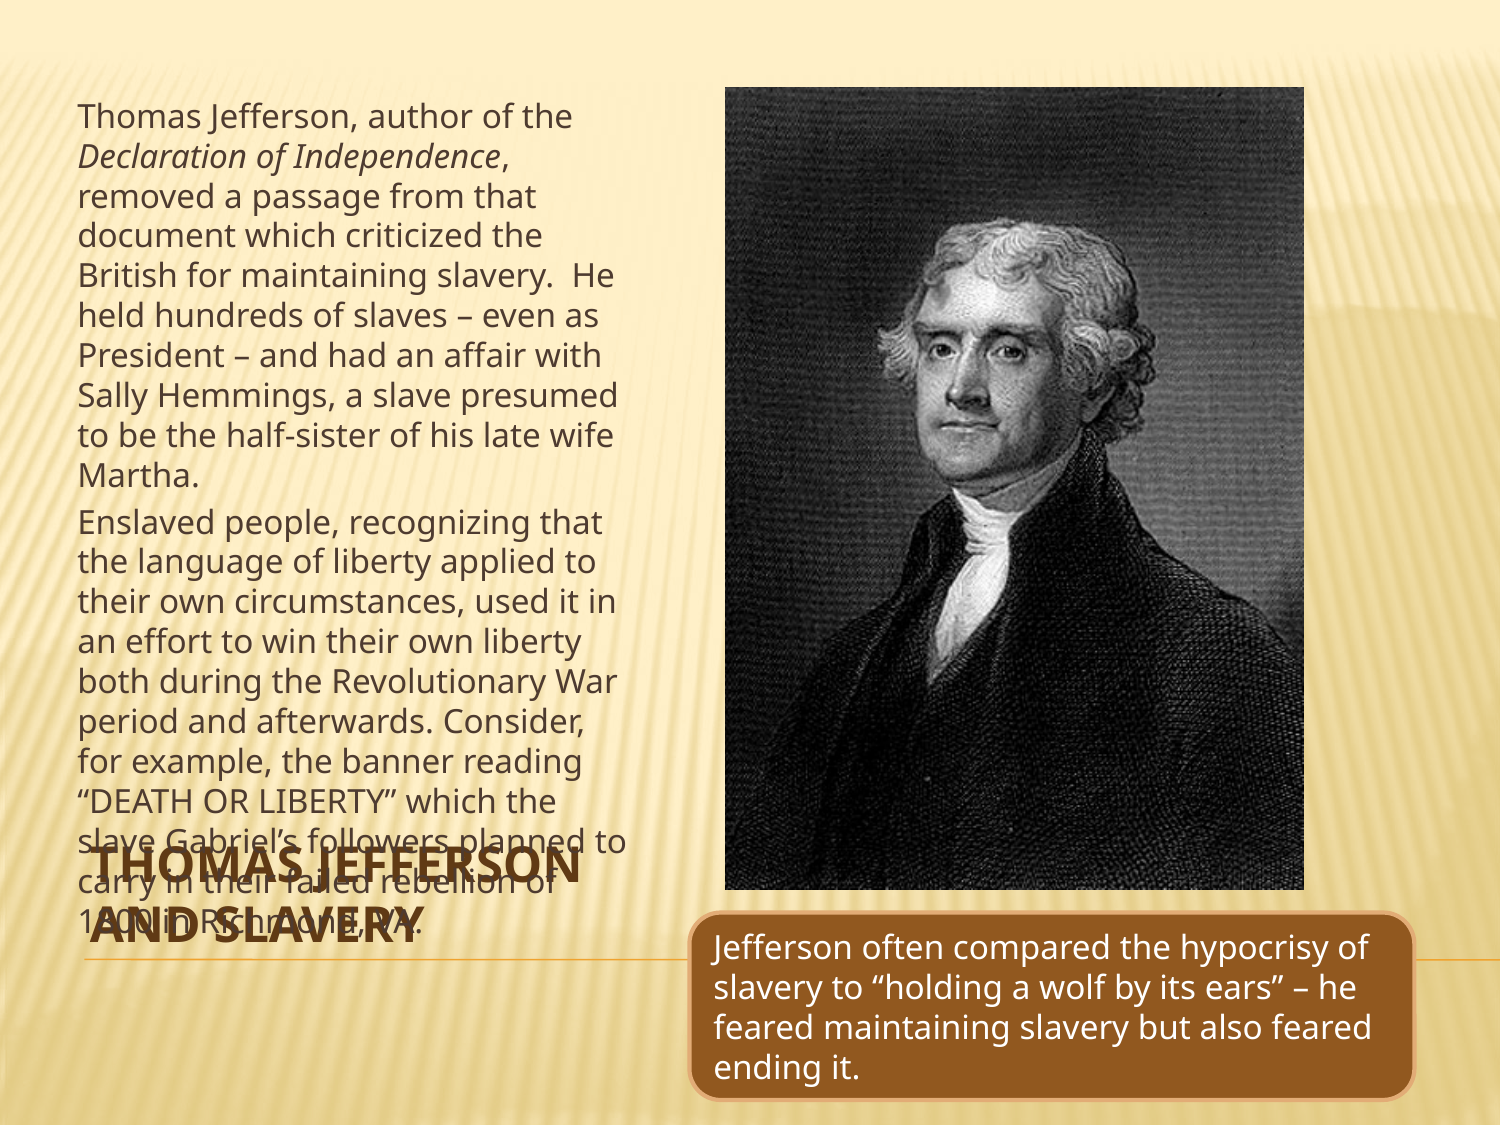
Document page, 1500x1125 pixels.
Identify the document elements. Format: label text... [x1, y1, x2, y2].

title Thomas Jefferson and Slavery [75, 800, 600, 986]
list Thomas Jefferson, author of the Declaration of Independence, removed a passage from that document which criticized the British for maintaining slavery. He held hundreds of slaves – even as President – and had an affair with Sally Hemmings, a slave presumed to be the half-sister of his late wife Martha. Enslaved people, recognizing that the language of liberty applied to their own circumstances, used it in an effort to win their own liberty both during the Revolutionary War period and afterwards. Consider, for example, the banner reading “DEATH OR LIBERTY” which the slave Gabriel’s followers planned to carry in their failed rebellion of 1800 in Richmond, VA. [62, 87, 650, 782]
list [724, 87, 1305, 890]
text_box Jefferson often compared the hypocrisy of slavery to “holding a wolf by its ears” – he feared maintaining slavery but also feared ending it. [687, 910, 1417, 1103]
